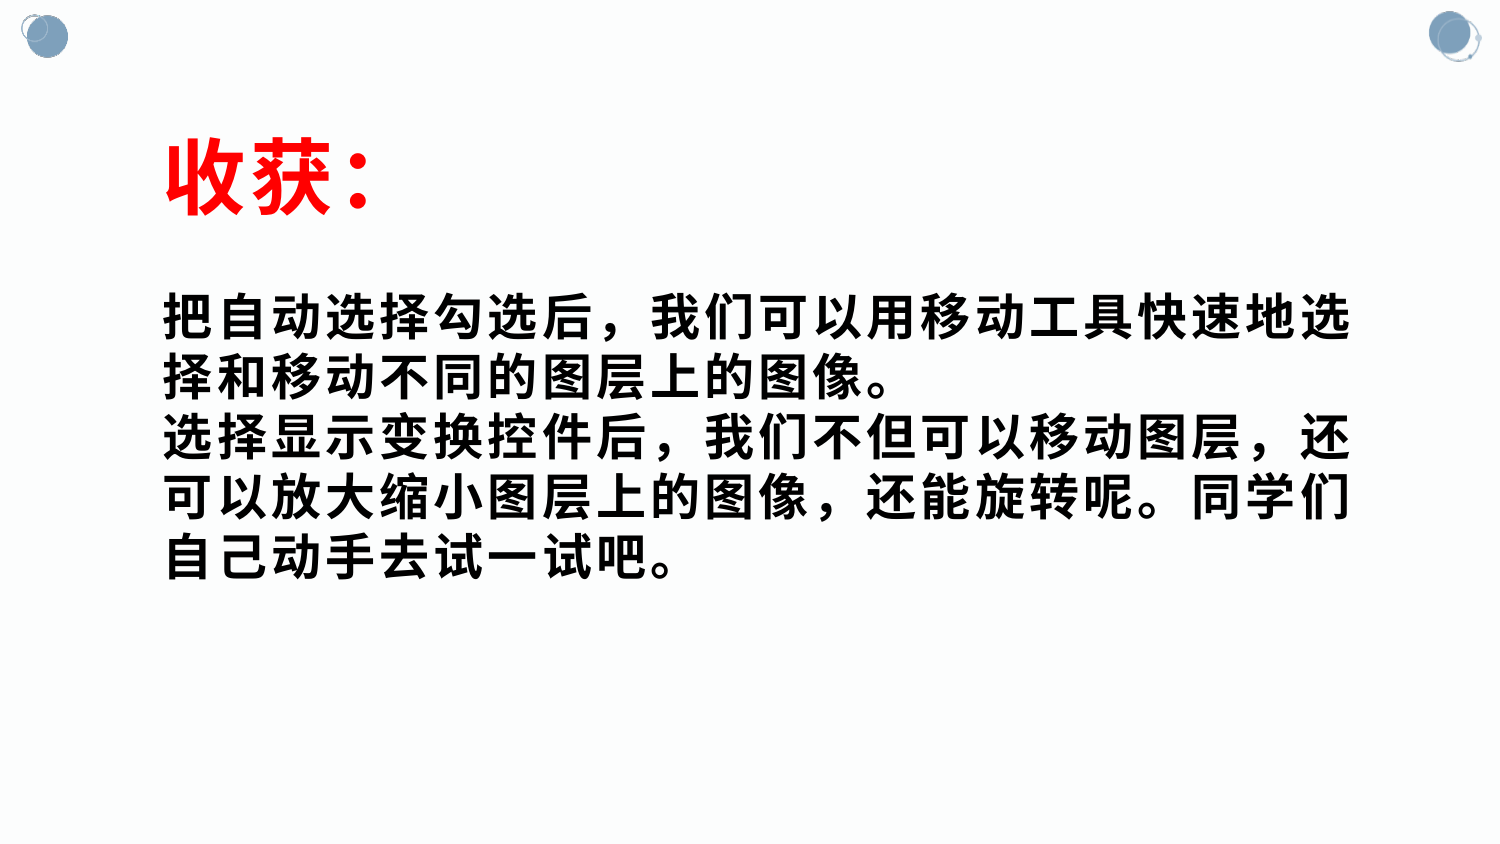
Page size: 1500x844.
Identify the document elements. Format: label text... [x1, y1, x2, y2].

picture [0, 0, 89, 73]
picture [1411, 0, 1500, 73]
title 收获： 把自动选择勾选后，我们可以用移动工具快速地选择和移动不同的图层上的图像。 选择显示变换控件后，我们不但可以移动图层，还可以放大缩小图层上的图像，还能旋转呢。同学们自己动手去试一试吧。 [148, 128, 1378, 582]
